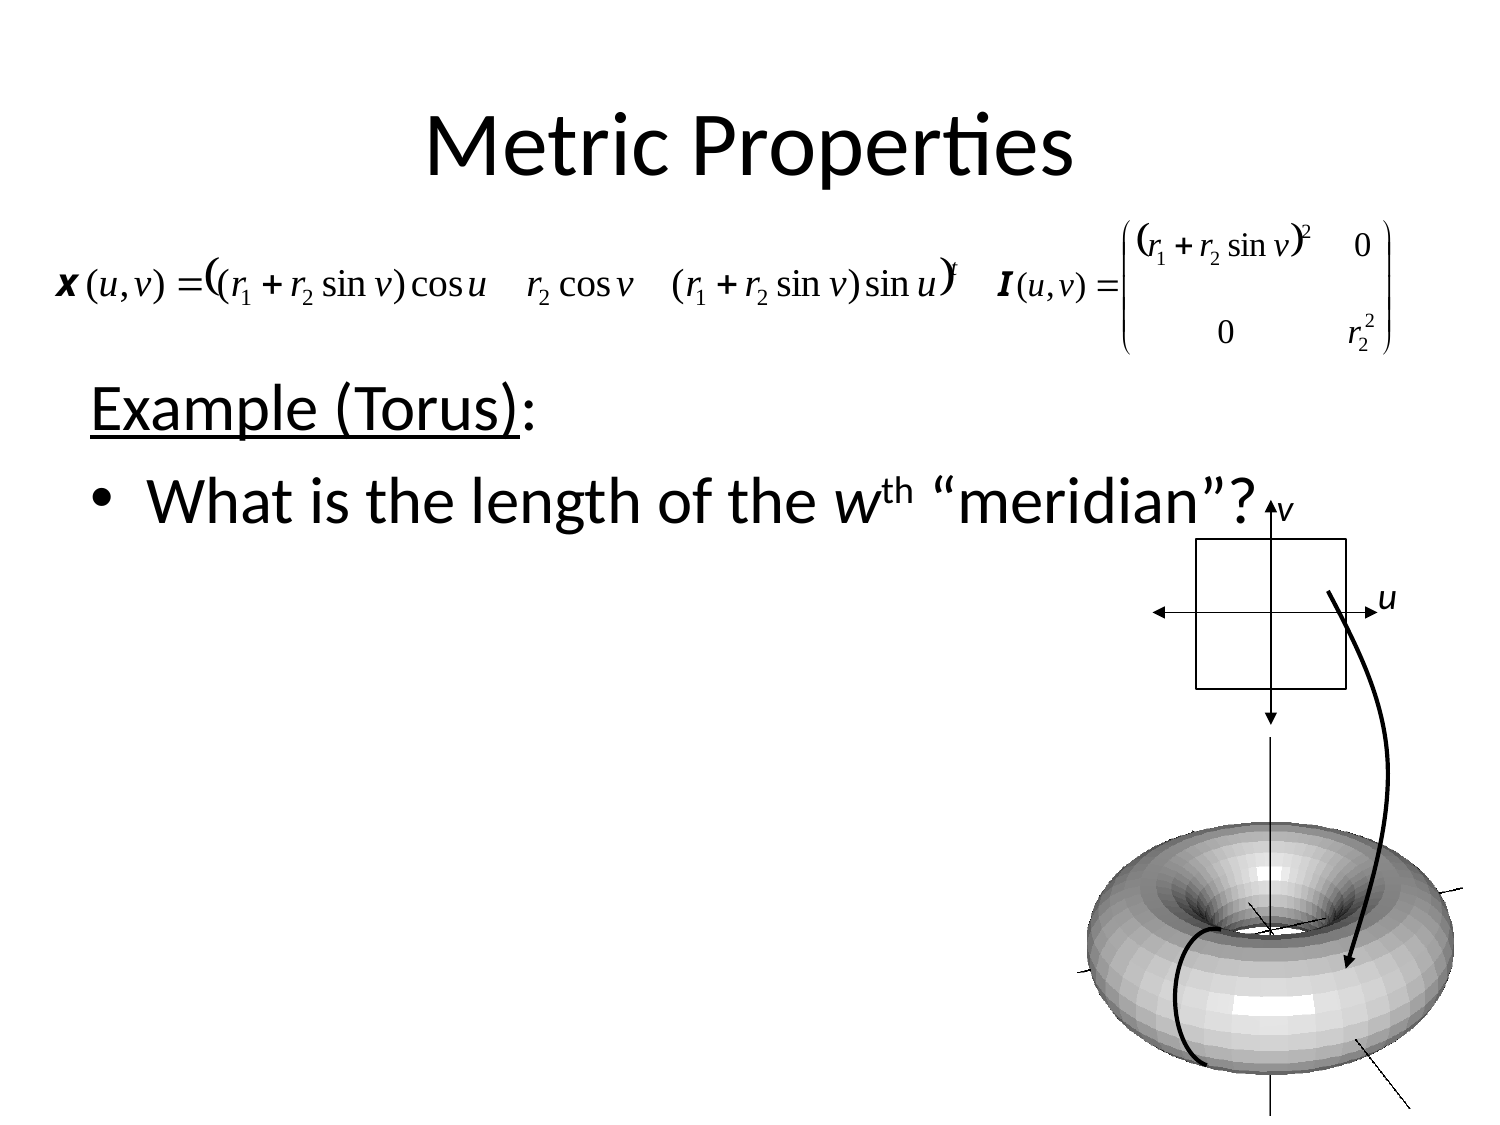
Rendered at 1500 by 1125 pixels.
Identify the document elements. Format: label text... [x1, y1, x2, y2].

text_box [1194, 621, 1266, 691]
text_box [49, 249, 967, 313]
text_box u [1363, 564, 1413, 625]
text_box v [1261, 476, 1309, 537]
text_box [1329, 621, 1386, 735]
list Example (Torus): What is the length of the wth “meridian”? [75, 262, 1425, 1125]
picture [1077, 737, 1463, 1123]
text_box [1276, 621, 1332, 691]
text_box [1276, 537, 1348, 611]
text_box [995, 212, 1401, 363]
text_box [1327, 590, 1340, 611]
title Metric Properties [75, 45, 1425, 233]
text_box [1194, 537, 1266, 611]
